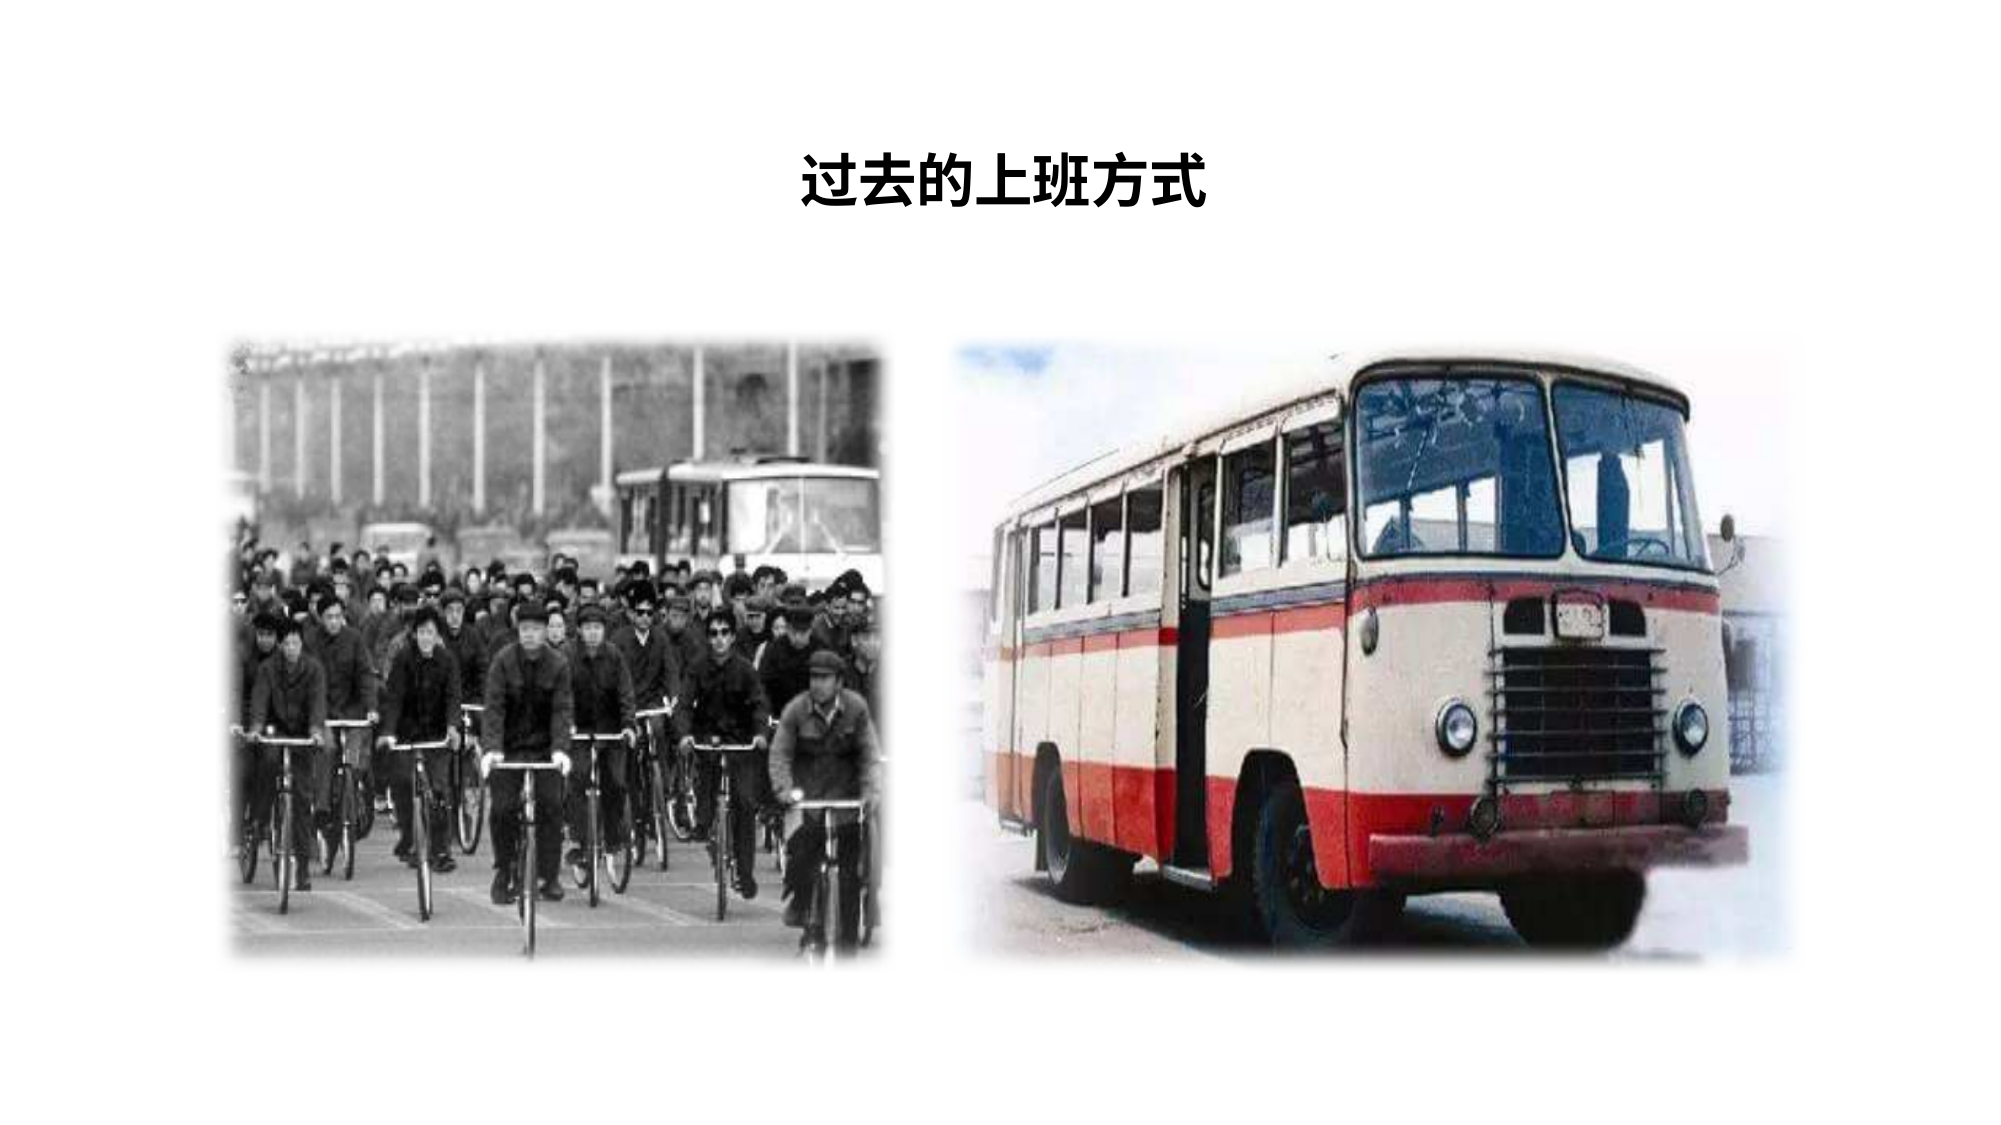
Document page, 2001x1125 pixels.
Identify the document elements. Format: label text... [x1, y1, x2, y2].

picture [215, 329, 896, 973]
text_box 过去的上班方式 [785, 136, 1309, 222]
picture [942, 332, 1806, 975]
